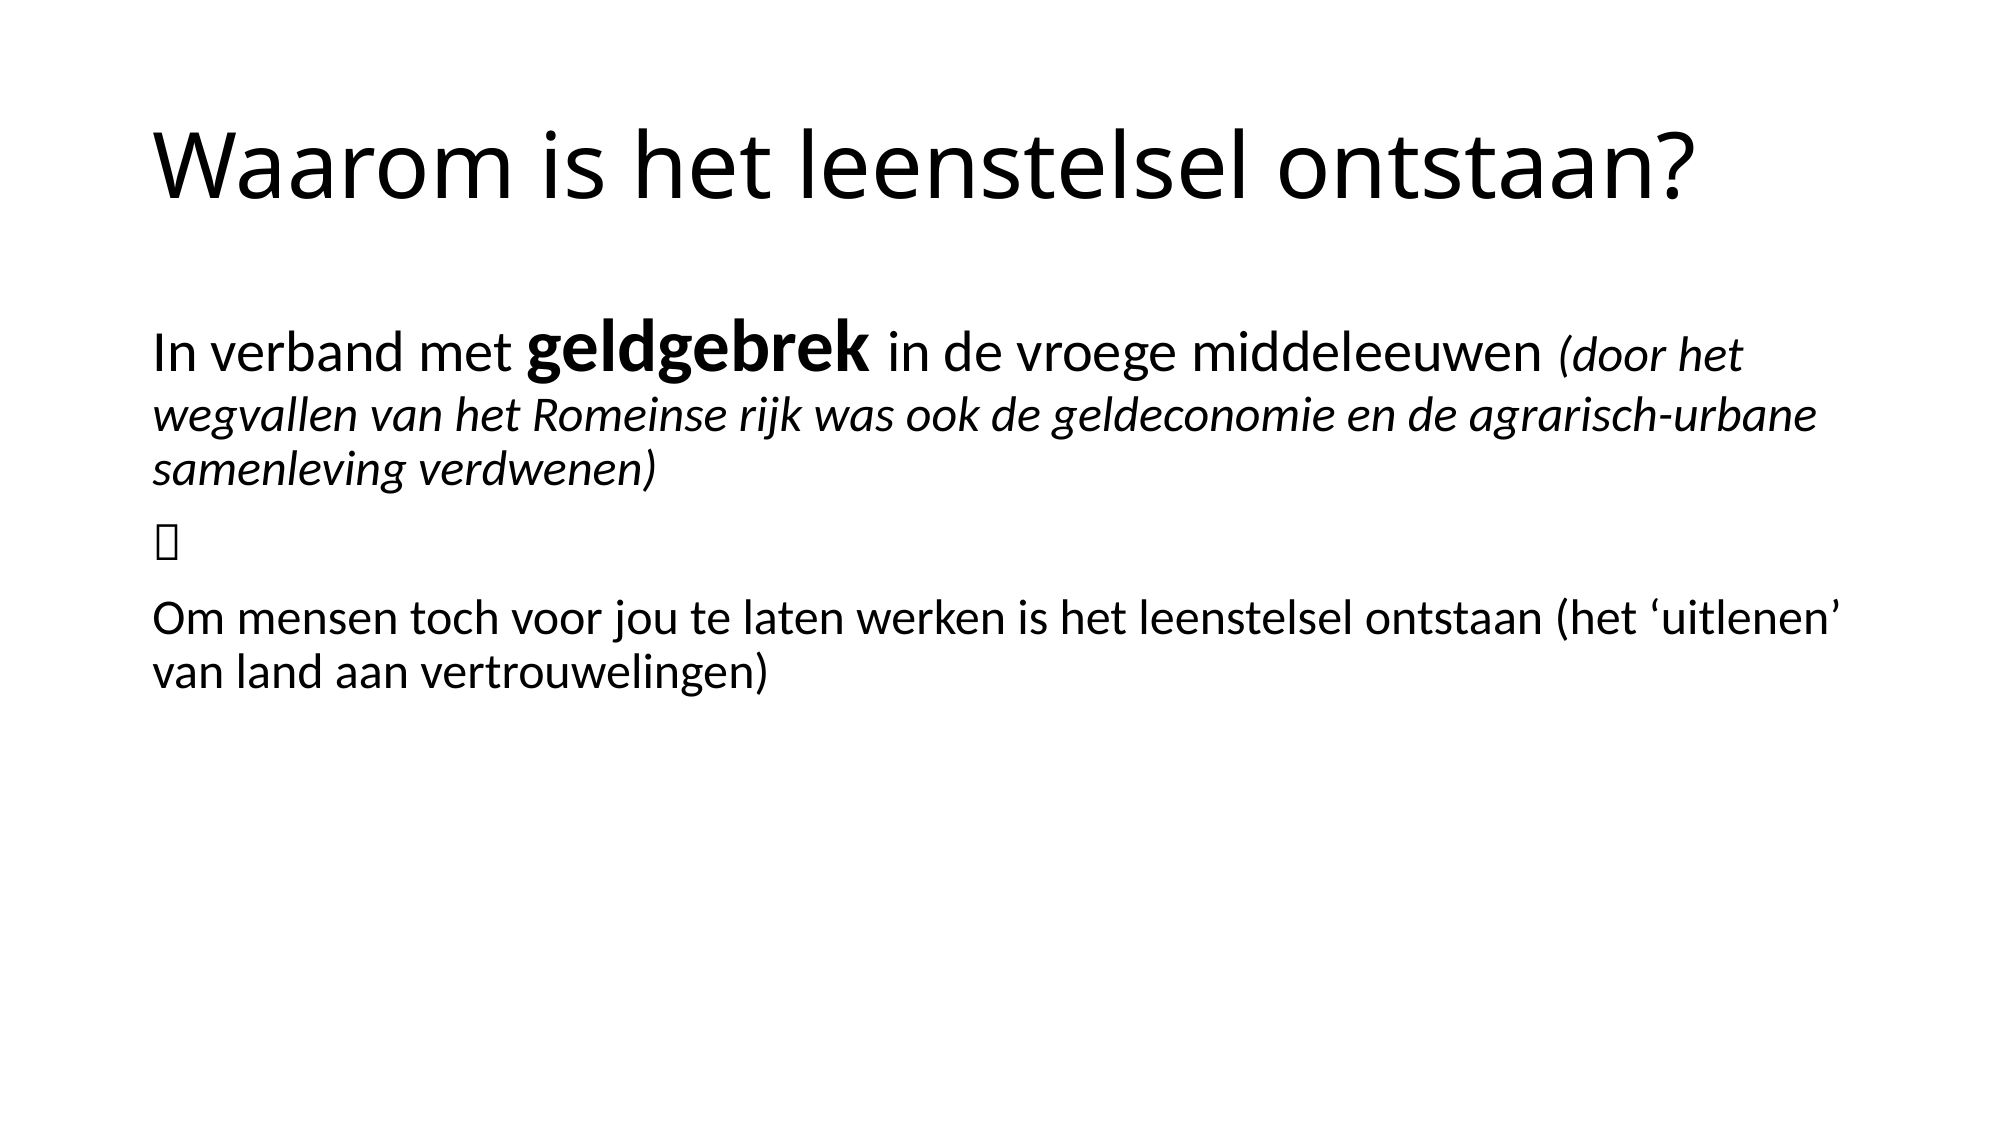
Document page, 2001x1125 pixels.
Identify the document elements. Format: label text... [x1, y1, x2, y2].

list In verband met geldgebrek in de vroege middeleeuwen (door het wegvallen van het Romeinse rijk was ook de geldeconomie en de agrarisch-urbane samenleving verdwenen)  Om mensen toch voor jou te laten werken is het leenstelsel ontstaan (het ‘uitlenen’ van land aan vertrouwelingen) [137, 299, 1863, 1014]
title Waarom is het leenstelsel ontstaan? [137, 59, 1863, 278]
